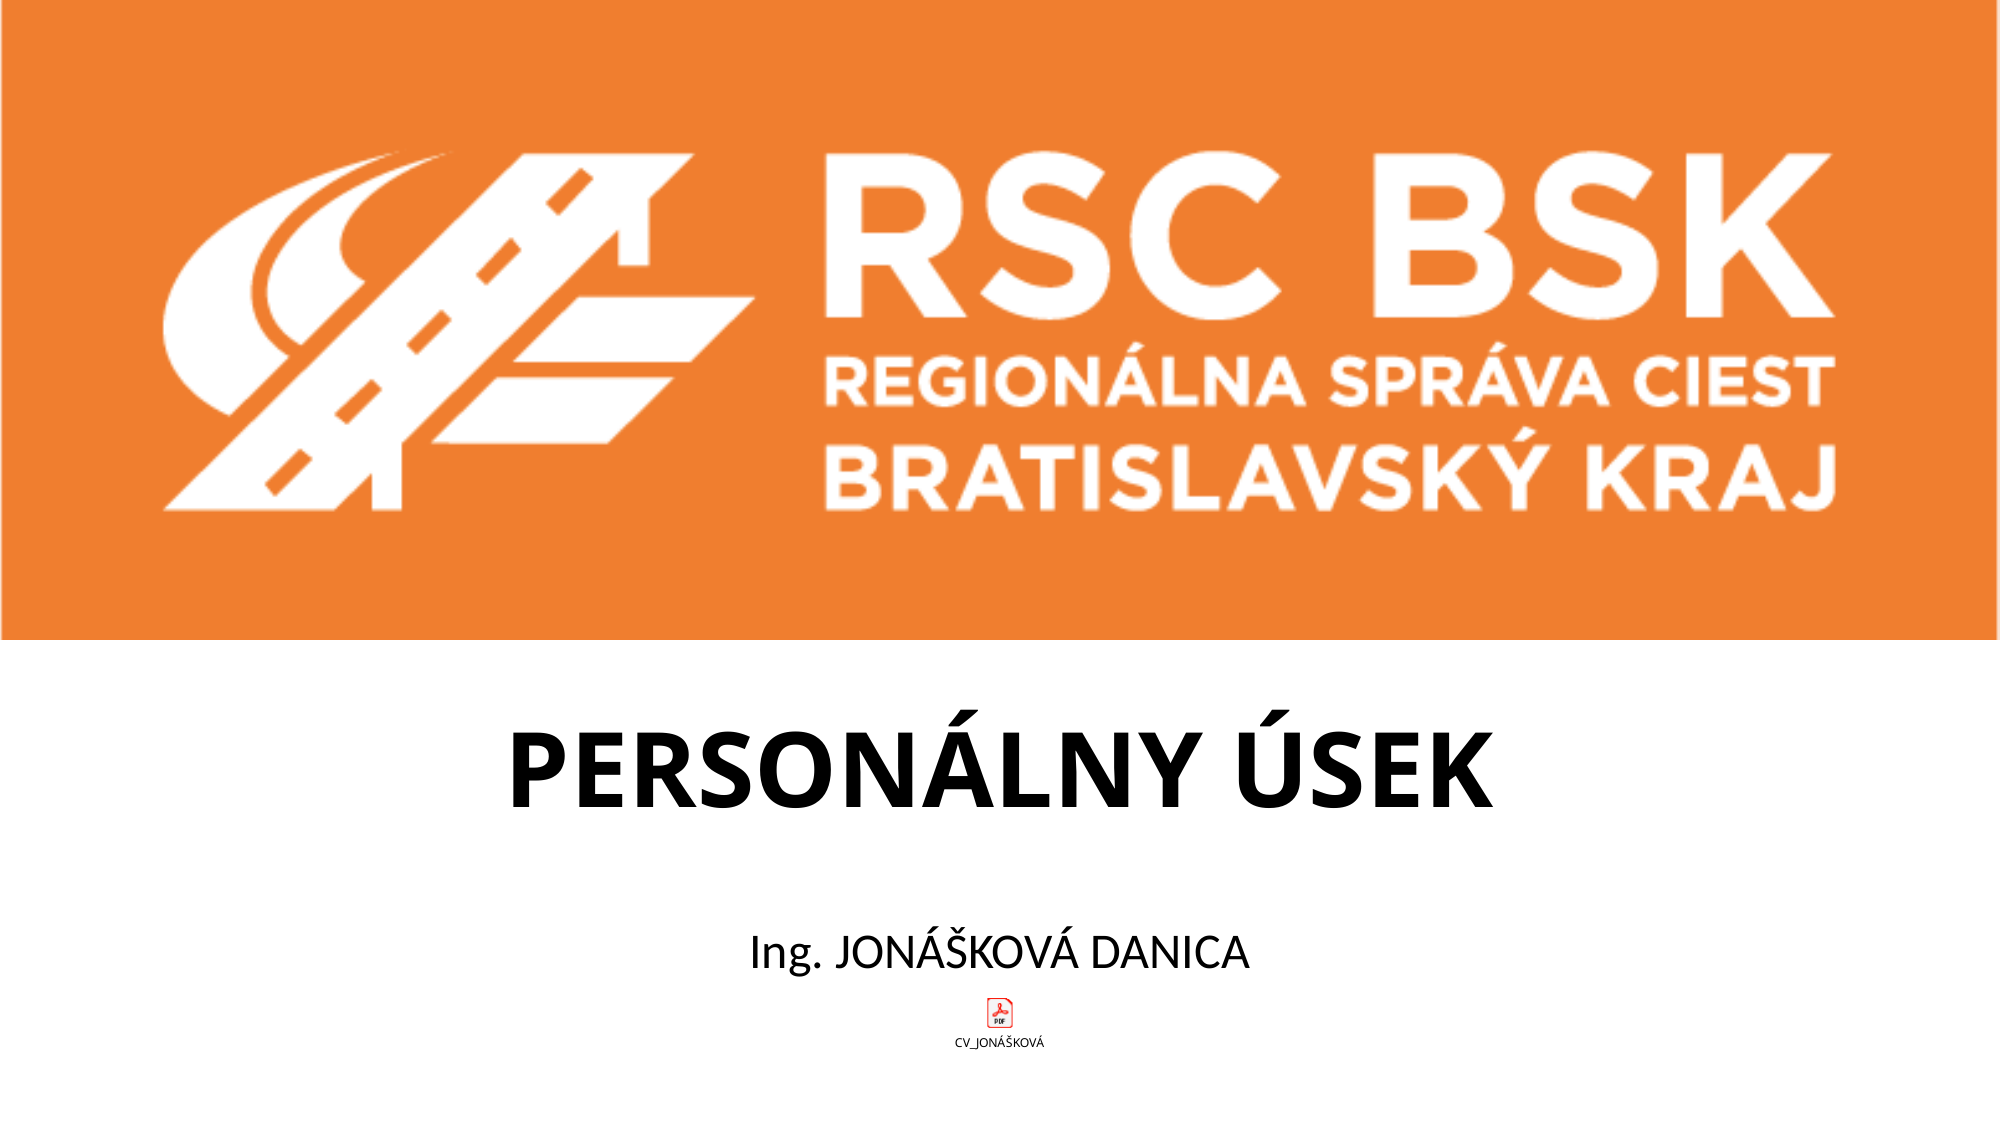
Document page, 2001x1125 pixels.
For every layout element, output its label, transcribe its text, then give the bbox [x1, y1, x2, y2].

title PERSONÁLNY ÚSEK [137, 641, 1863, 906]
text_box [950, 997, 1049, 1080]
text_box [0, 640, 2000, 1125]
subtitle Ing. JONÁŠKOVÁ DANICA [114, 906, 1886, 998]
picture [0, 0, 2000, 640]
